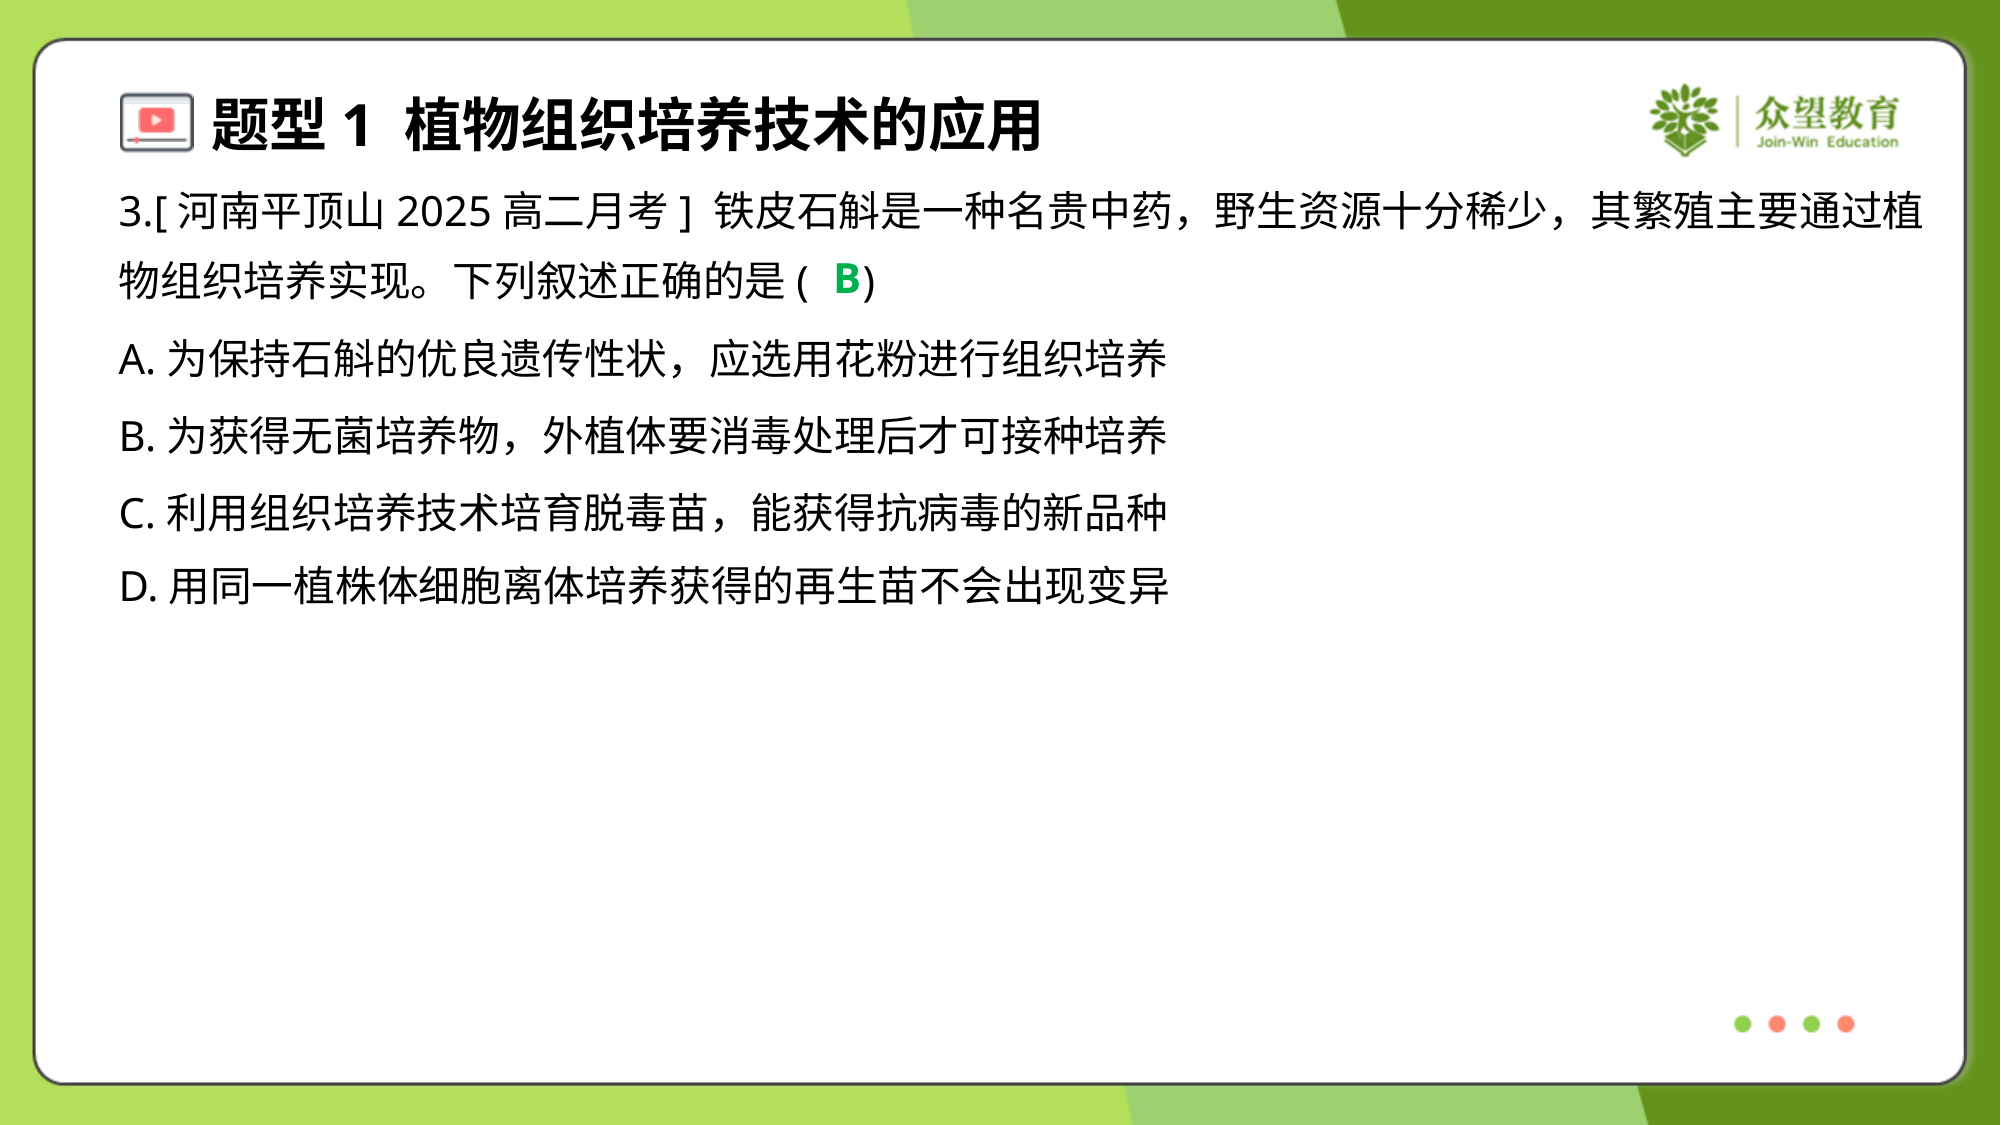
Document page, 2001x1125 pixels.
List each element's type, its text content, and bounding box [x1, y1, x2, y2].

text_box 3.[河南平顶山2025高二月考] 铁皮石斛是一种名贵中药，野生资源十分稀少，其繁殖主要通过植 物组织培养实现。下列叙述正确的是( ) [118, 159, 1883, 298]
text_box A.为保持石斛的优良遗传性状，应选用花粉进行组织培养 B.为获得无菌培养物，外植体要消毒处理后才可接种培养 C.利用组织培养技术培育脱毒苗，能获得抗病毒的新品种 D.用同一植株体细胞离体培养获得的再生苗不会出现变异 [118, 307, 1883, 603]
text_box B [817, 231, 877, 296]
picture [0, 0, 2000, 1125]
